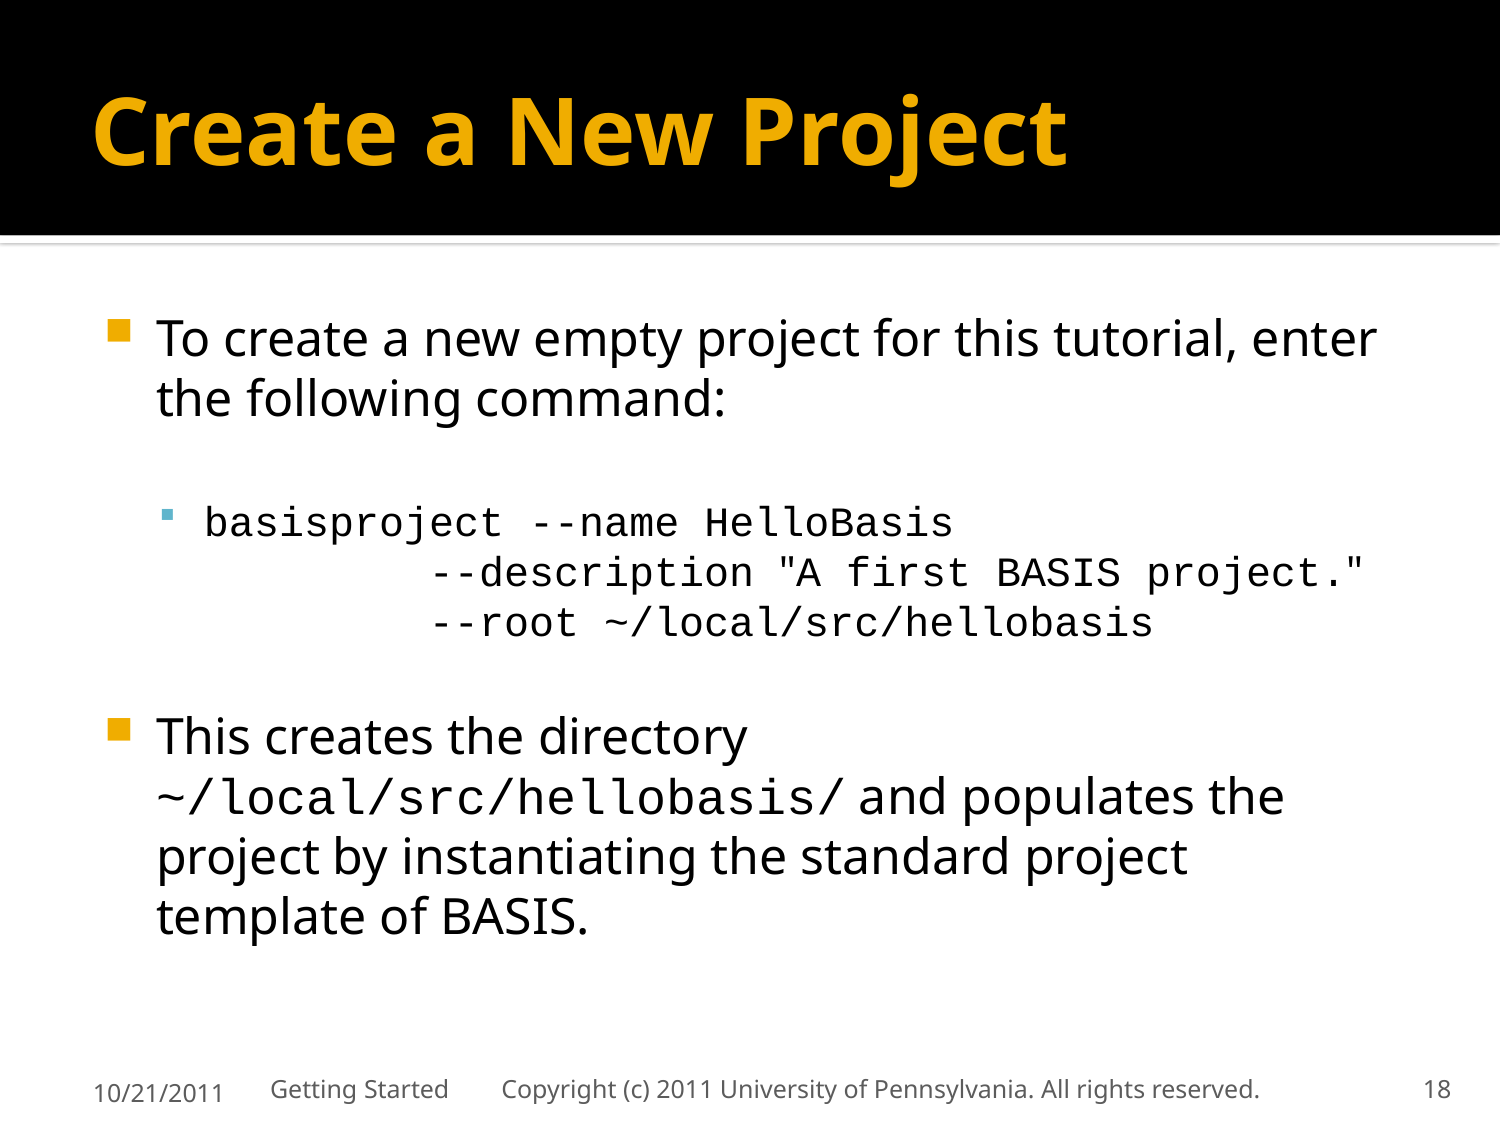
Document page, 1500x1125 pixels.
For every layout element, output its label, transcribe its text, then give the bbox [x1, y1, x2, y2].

list To create a new empty project for this tutorial, enter the following command: basisproject --name HelloBasis --description "A first BASIS project." --root ~/local/src/hellobasis This creates the directory ~/local/src/hellobasis/ and populates the project by instantiating the standard project template of BASIS. [75, 291, 1425, 1050]
footer Getting Started Copyright (c) 2011 University of Pennsylvania. All rights reserved. [262, 1062, 1337, 1108]
slide_number 18 [1345, 1062, 1467, 1108]
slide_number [75, 1062, 238, 1108]
title Create a New Project [75, 25, 1425, 231]
